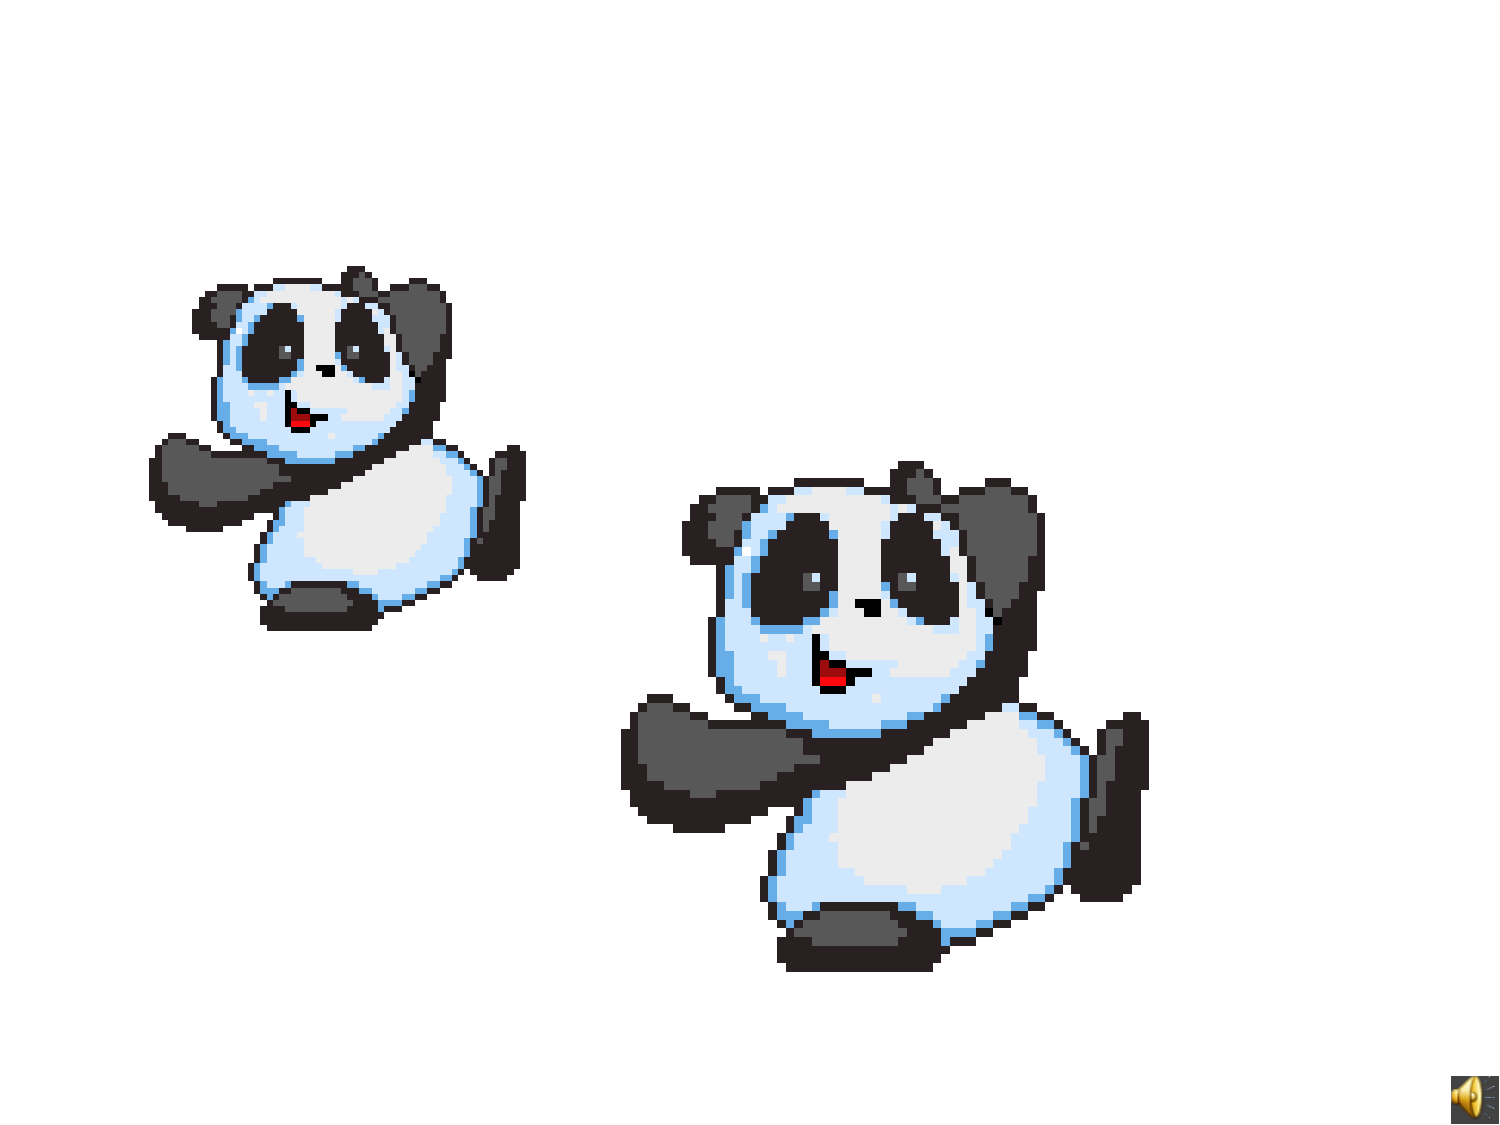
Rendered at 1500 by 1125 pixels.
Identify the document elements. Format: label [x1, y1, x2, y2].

picture [1449, 1074, 1500, 1125]
picture [124, 124, 1271, 998]
